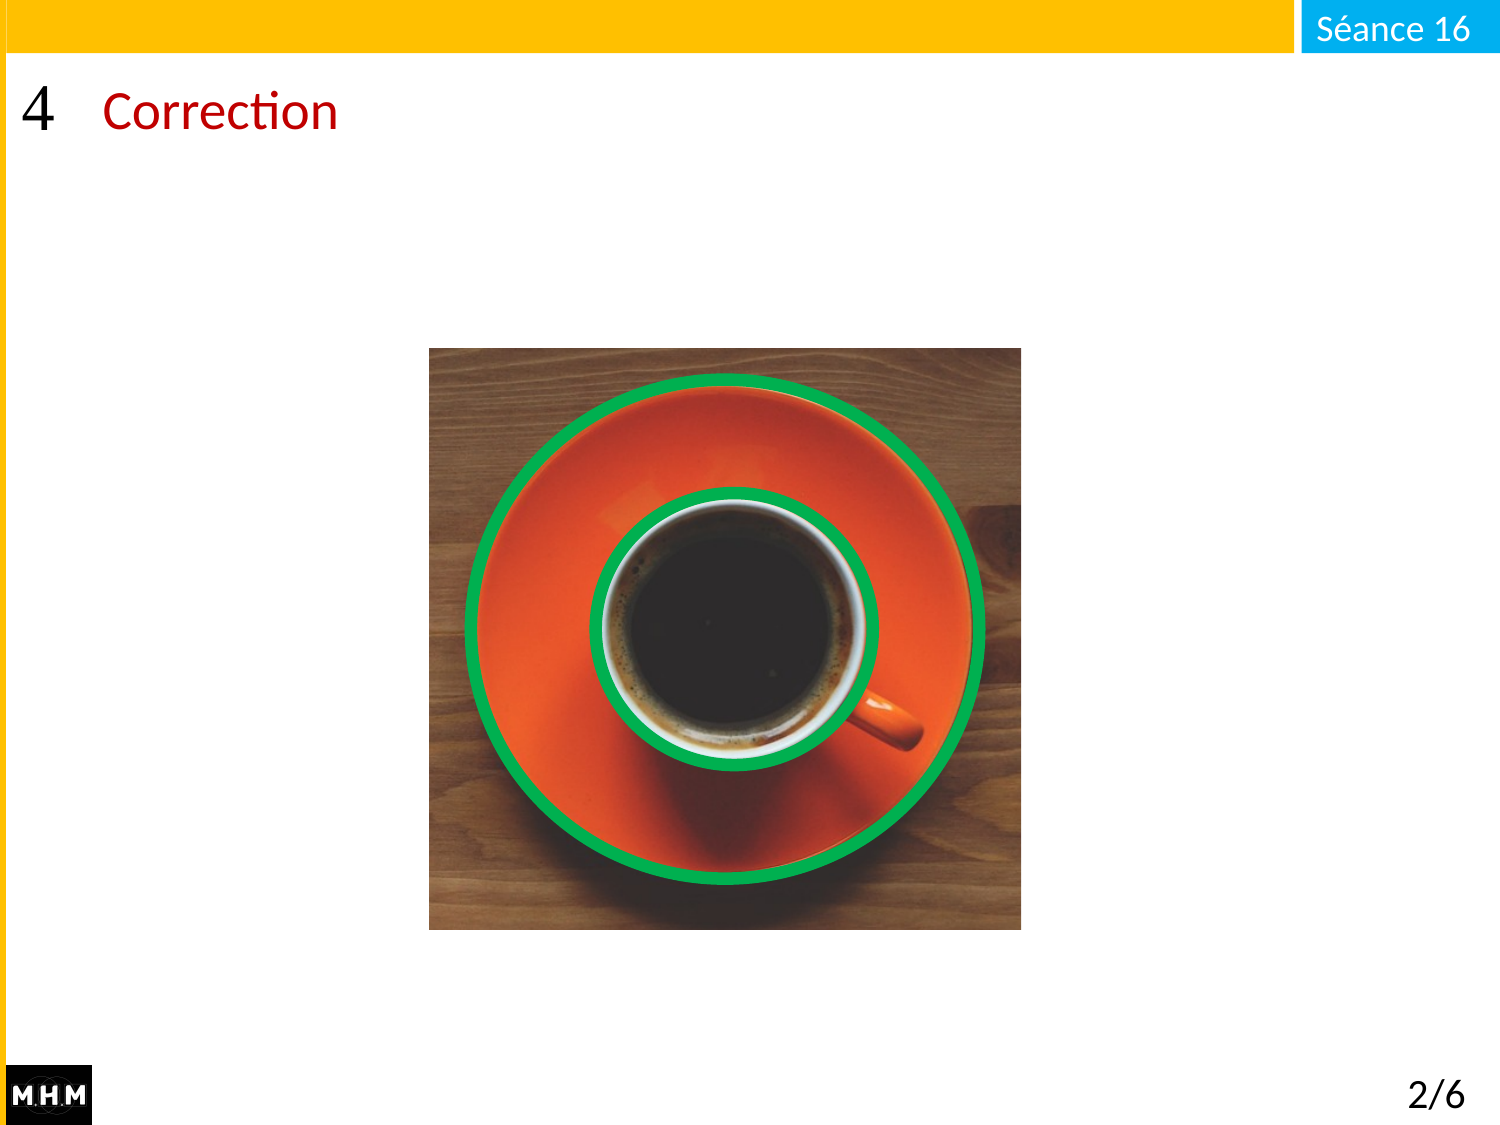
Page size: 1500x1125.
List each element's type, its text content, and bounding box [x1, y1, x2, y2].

list 2/6 [1373, 1064, 1500, 1125]
picture [429, 348, 1022, 930]
title Correction [87, 32, 1382, 149]
picture [6, 1065, 92, 1125]
